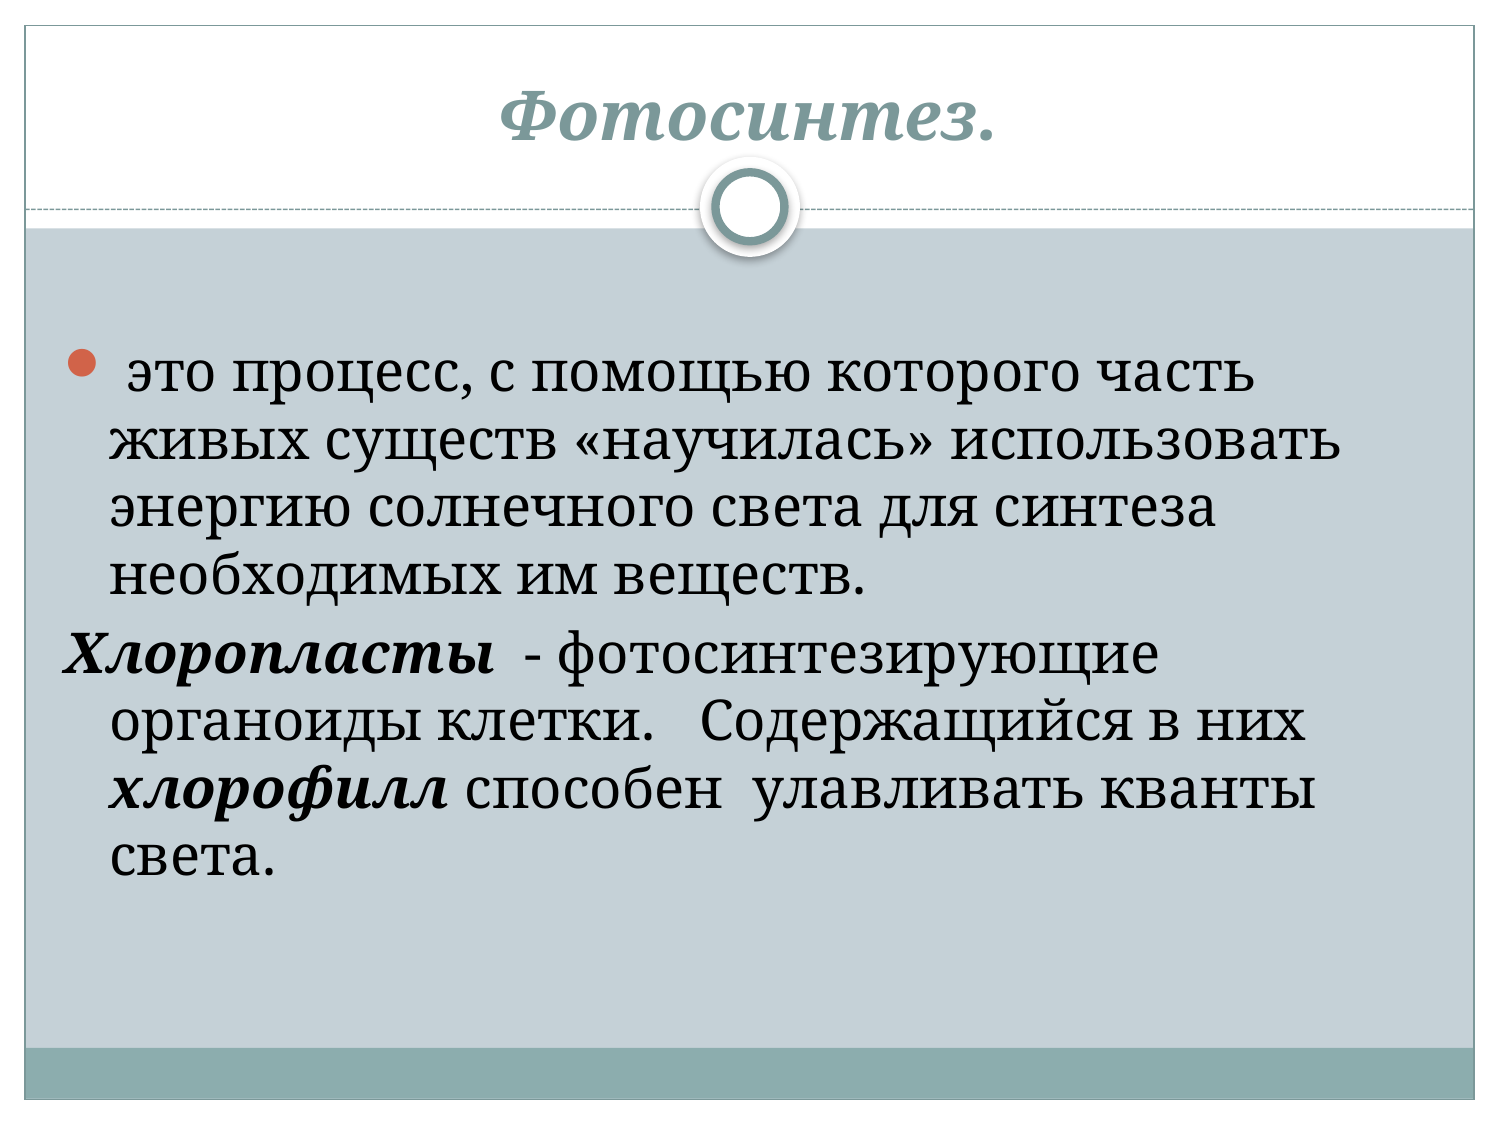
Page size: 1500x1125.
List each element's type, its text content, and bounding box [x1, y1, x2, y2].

list это процесс, с помощью которого часть живых существ «научилась» использовать энергию солнечного света для синтеза необходимых им веществ. Хлоропласты - фотосинтезирующие органоиды клетки. Содержащийся в них хлорофилл способен улавливать кванты света. [49, 328, 1445, 1001]
title Фотосинтез. [49, 37, 1450, 162]
